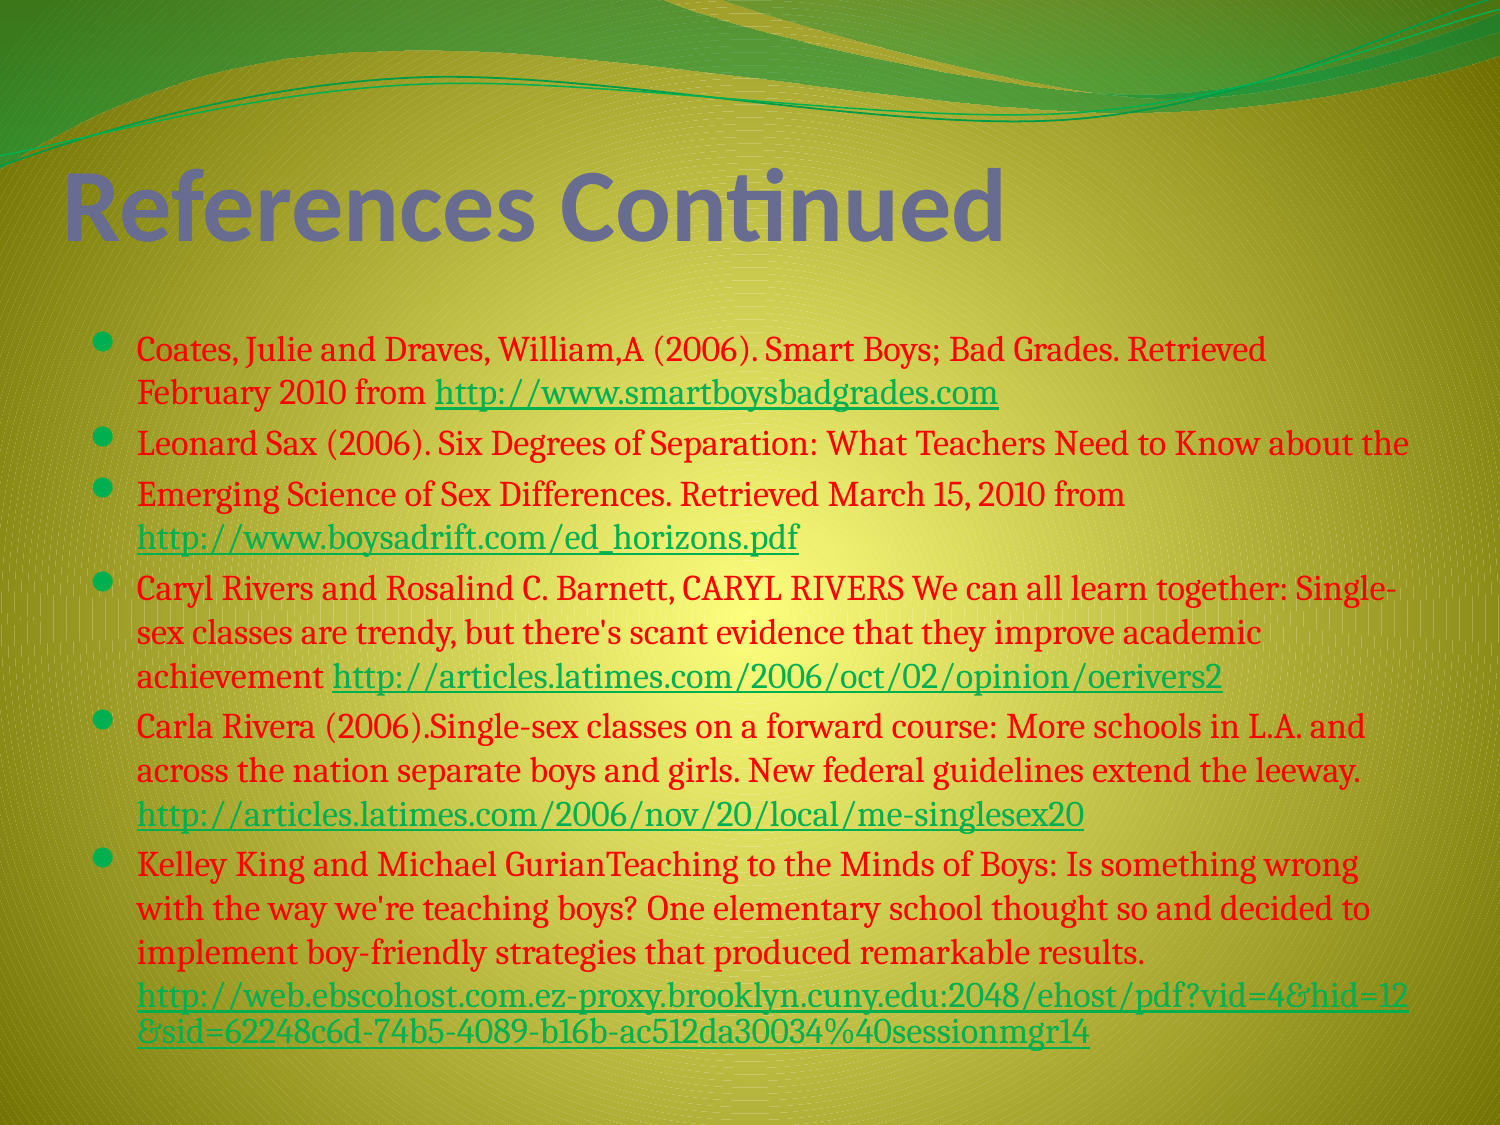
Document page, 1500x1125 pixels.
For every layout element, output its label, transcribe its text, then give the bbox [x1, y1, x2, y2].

list Coates, Julie and Draves, William,A (2006). Smart Boys; Bad Grades. Retrieved February 2010 from http://www.smartboysbadgrades.com Leonard Sax (2006). Six Degrees of Separation: What Teachers Need to Know about the Emerging Science of Sex Differences. Retrieved March 15, 2010 from http://www.boysadrift.com/ed_horizons.pdf Caryl Rivers and Rosalind C. Barnett, CARYL RIVERS We can all learn together: Single-sex classes are trendy, but there's scant evidence that they improve academic achievement http://articles.latimes.com/2006/oct/02/opinion/oerivers2 Carla Rivera (2006).Single-sex classes on a forward course: More schools in L.A. and across the nation separate boys and girls. New federal guidelines extend the leeway. http://articles.latimes.com/2006/nov/20/local/me-singlesex20 Kelley King and Michael GurianTeaching to the Minds of Boys: Is something wrong with the way we're teaching boys? One elementary school thought so and decided to implement boy-friendly strategies that produced remarkable results. http://web.ebscohost.com.ez-proxy.brooklyn.cuny.edu:2048/ehost/pdf?vid=4&hid=12&sid=62248c6d-74b5-4089-b16b-ac512da30034%40sessionmgr14 [75, 317, 1425, 1038]
title References Continued [62, 75, 1425, 263]
